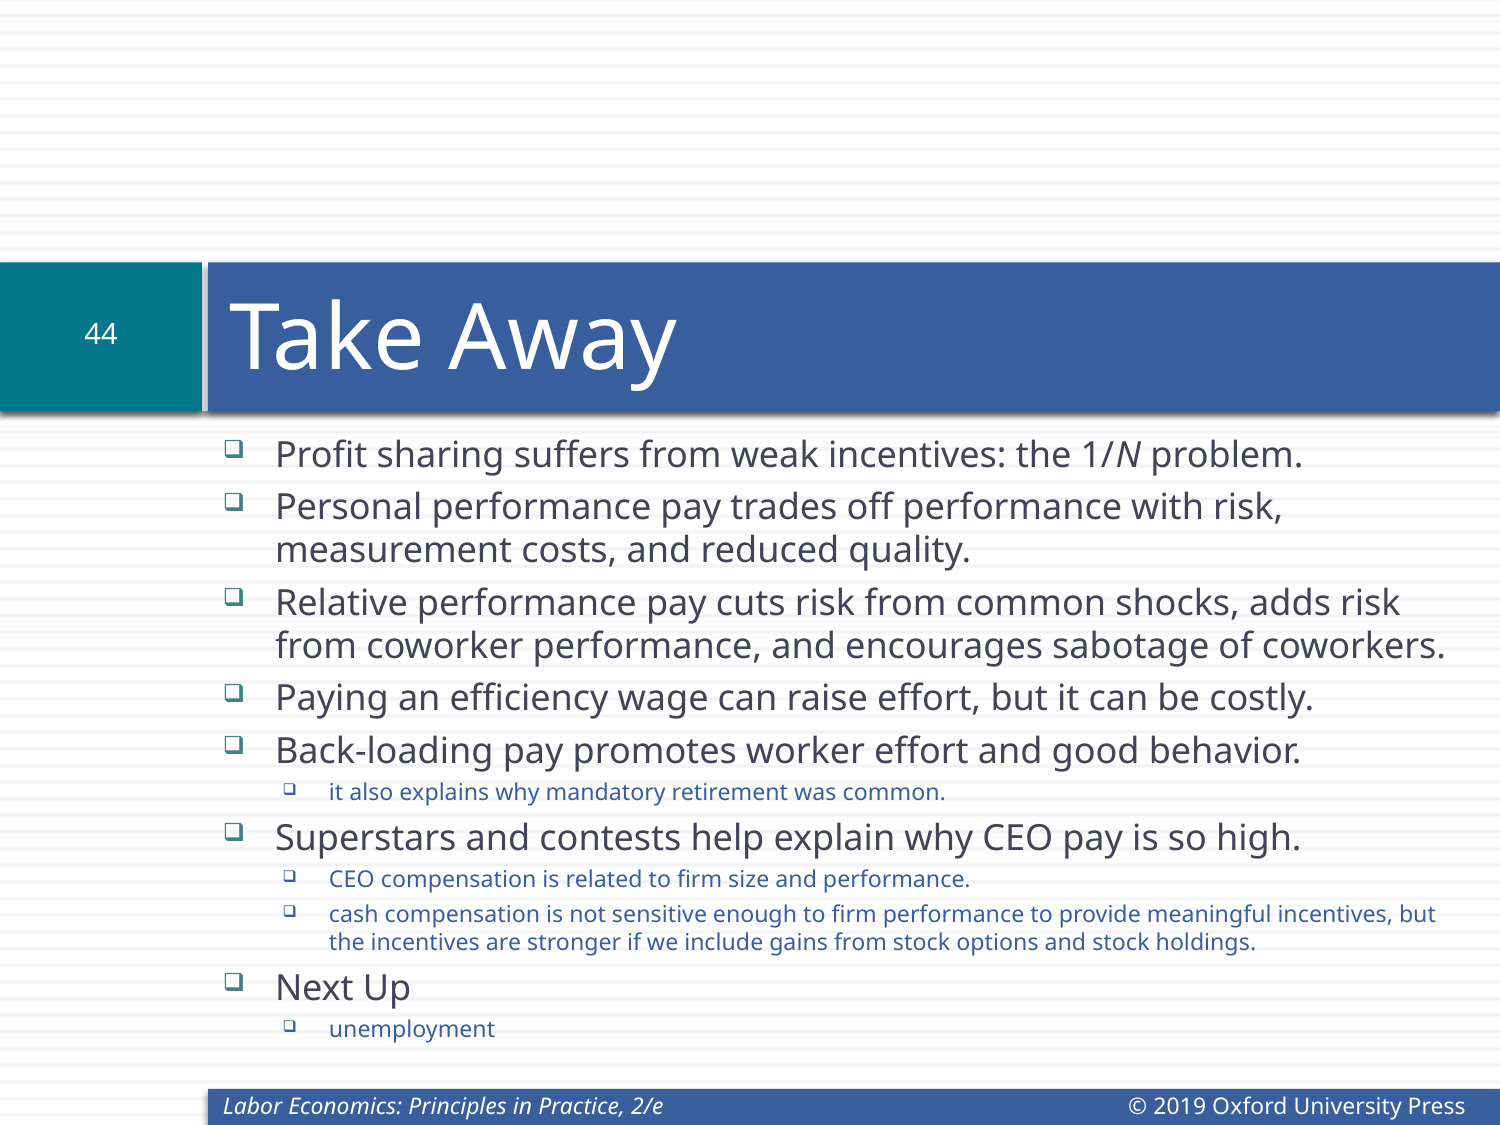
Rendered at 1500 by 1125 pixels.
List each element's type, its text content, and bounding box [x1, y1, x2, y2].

slide_number 43 [0, 260, 202, 410]
list Profit sharing suffers from weak incentives: the 1/N problem. Personal performance pay trades off performance with risk, measurement costs, and reduced quality. Relative performance pay cuts risk from common shocks, adds risk from coworker performance, and encourages sabotage of coworkers. Paying an efficiency wage can raise effort, but it can be costly. Back-loading pay promotes worker effort and good behavior. it also explains why mandatory retirement was common. Superstars and contests help explain why CEO pay is so high. CEO compensation is related to firm size and performance. cash compensation is not sensitive enough to firm performance to provide meaningful incentives, but the incentives are stronger if we include gains from stock options and stock holdings. Next Up unemployment [208, 423, 1484, 1084]
footer © 2019 Oxford University Press [835, 1090, 1481, 1125]
title Take Away [214, 262, 1489, 412]
slide_number Labor Economics: Principles in Practice, 2/e [208, 1090, 756, 1125]
